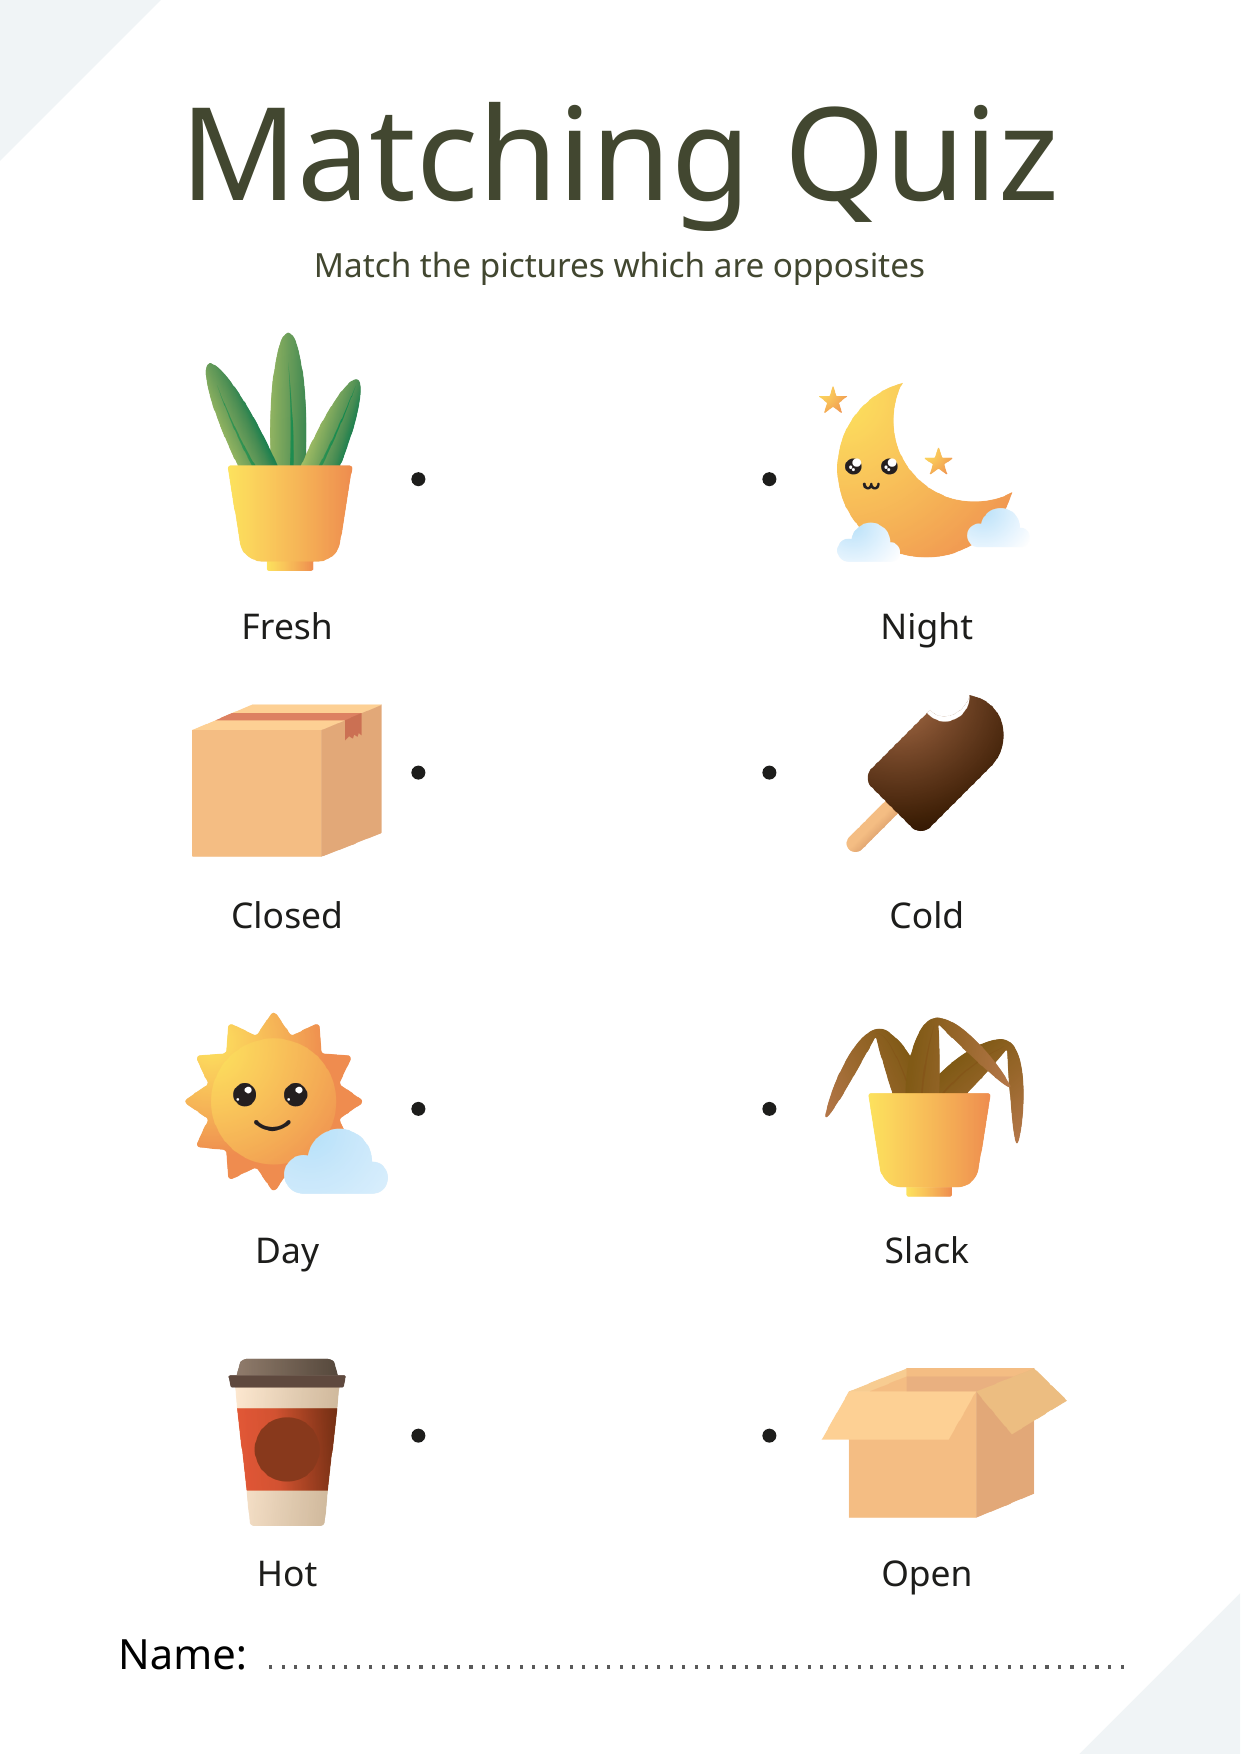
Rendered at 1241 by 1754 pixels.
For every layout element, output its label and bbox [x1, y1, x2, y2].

text_box [762, 382, 1031, 648]
text_box [762, 694, 1018, 936]
text_box [762, 1367, 1067, 1594]
text_box [191, 704, 426, 936]
text_box [196, 331, 426, 648]
text_box [117, 1627, 1124, 1679]
text_box [184, 1012, 426, 1272]
text_box [196, 1358, 426, 1594]
text_box [0, 0, 1241, 1754]
text_box [762, 1017, 1024, 1272]
